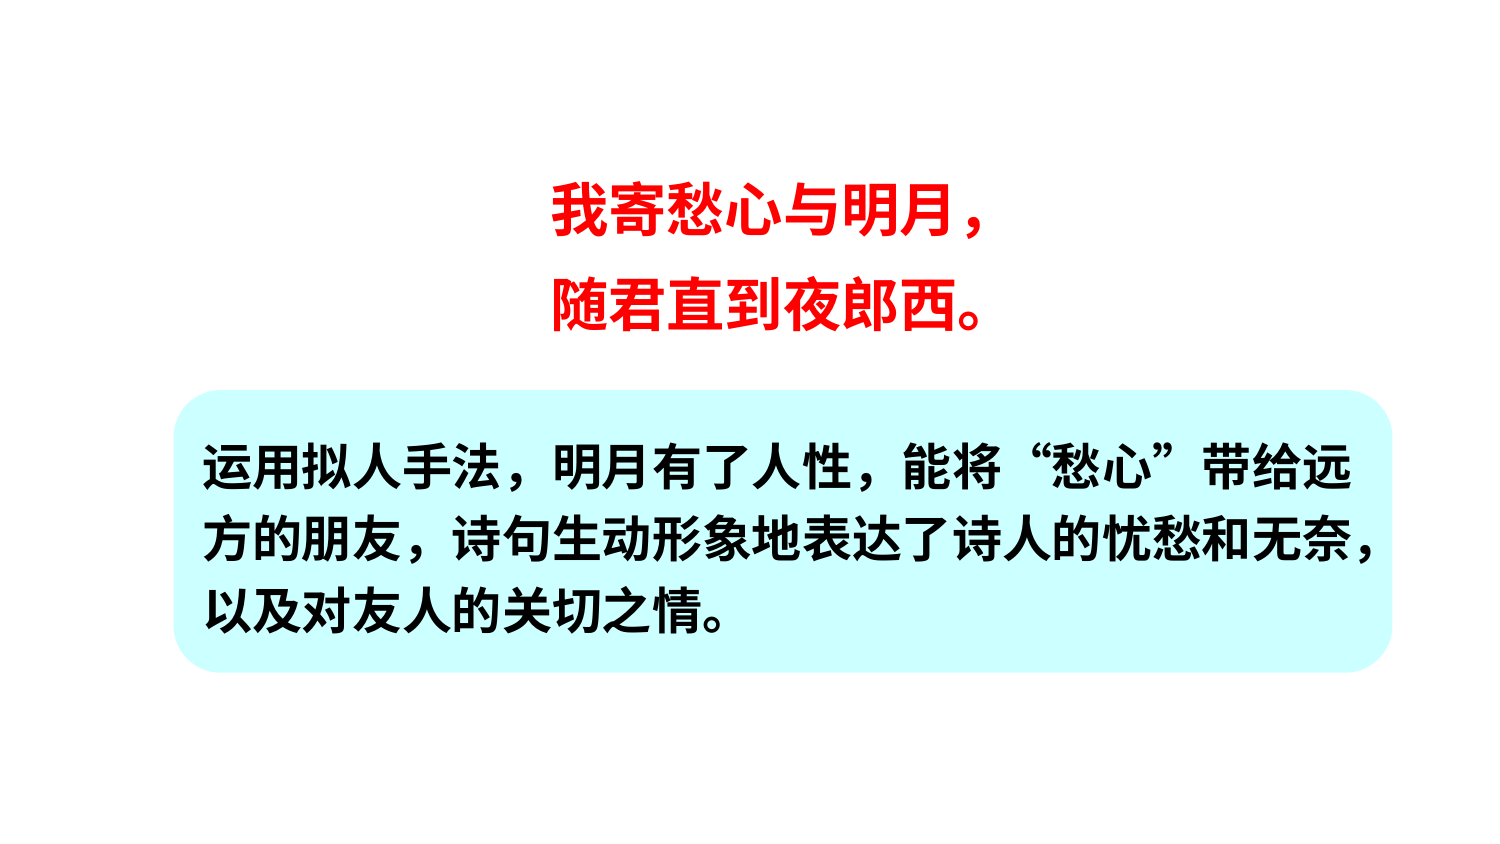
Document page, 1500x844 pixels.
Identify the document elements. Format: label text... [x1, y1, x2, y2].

text_box 运用拟人手法，明月有了人性，能将“愁心”带给远方的朋友，诗句生动形象地表达了诗人的忧愁和无奈，以及对友人的关切之情。 [172, 389, 1394, 674]
text_box 我寄愁心与明月， 随君直到夜郎西。 [324, 166, 1243, 346]
